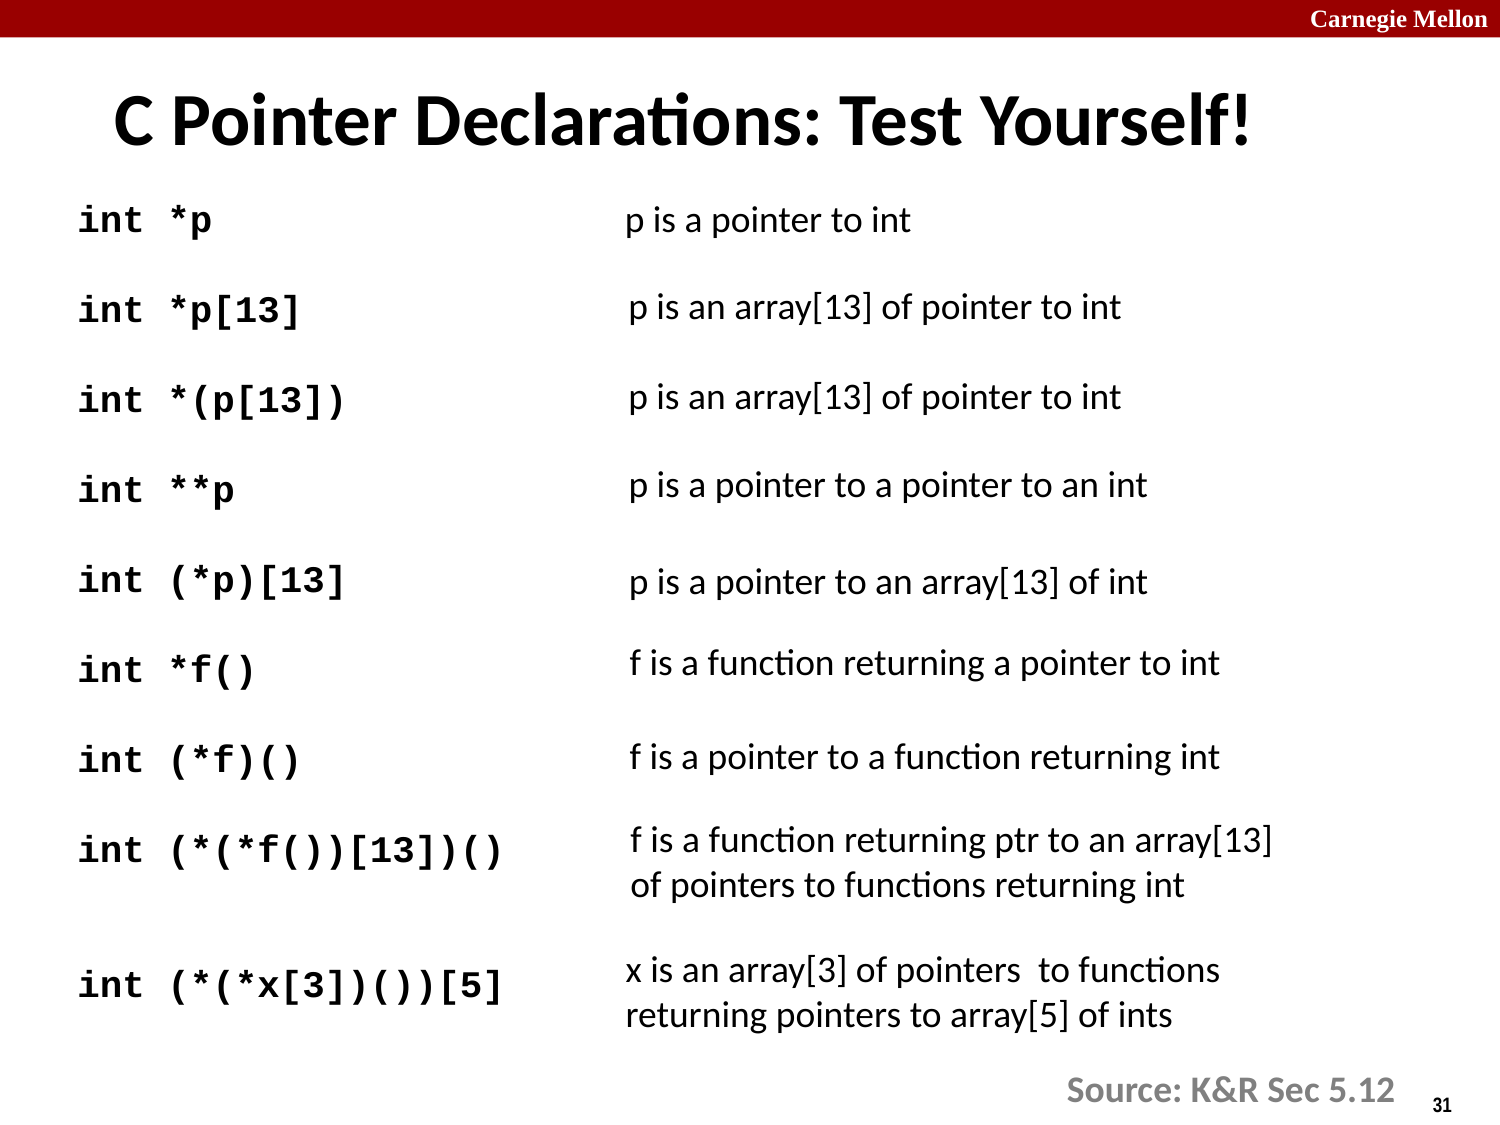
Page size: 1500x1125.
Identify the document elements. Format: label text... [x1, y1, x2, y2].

text_box f is a function returning ptr to an array[13] of pointers to functions returning int [622, 807, 1282, 912]
text_box f is a function returning a pointer to int [622, 630, 1229, 691]
text_box p is a pointer to a pointer to an int [621, 452, 1157, 513]
text_box x is an array[3] of pointers to functions returning pointers to array[5] of ints [618, 937, 1238, 1043]
text_box p is an array[13] of pointer to int [620, 364, 1130, 425]
text_box int *p int *p[13] int *(p[13]) int **p int (*p)[13] int *f() int (*f)() int (*(*f())[13])() int (*(*x[3])())[5] [62, 187, 550, 1058]
text_box Source: K&R Sec 5.12 [1052, 1057, 1411, 1117]
text_box p is a pointer to an array[13] of int [621, 549, 1157, 610]
text_box f is a pointer to a function returning int [622, 724, 1229, 785]
text_box p is an array[13] of pointer to int [620, 274, 1130, 335]
text_box p is a pointer to int [617, 187, 920, 248]
title C Pointer Declarations: Test Yourself! [99, 68, 1401, 163]
